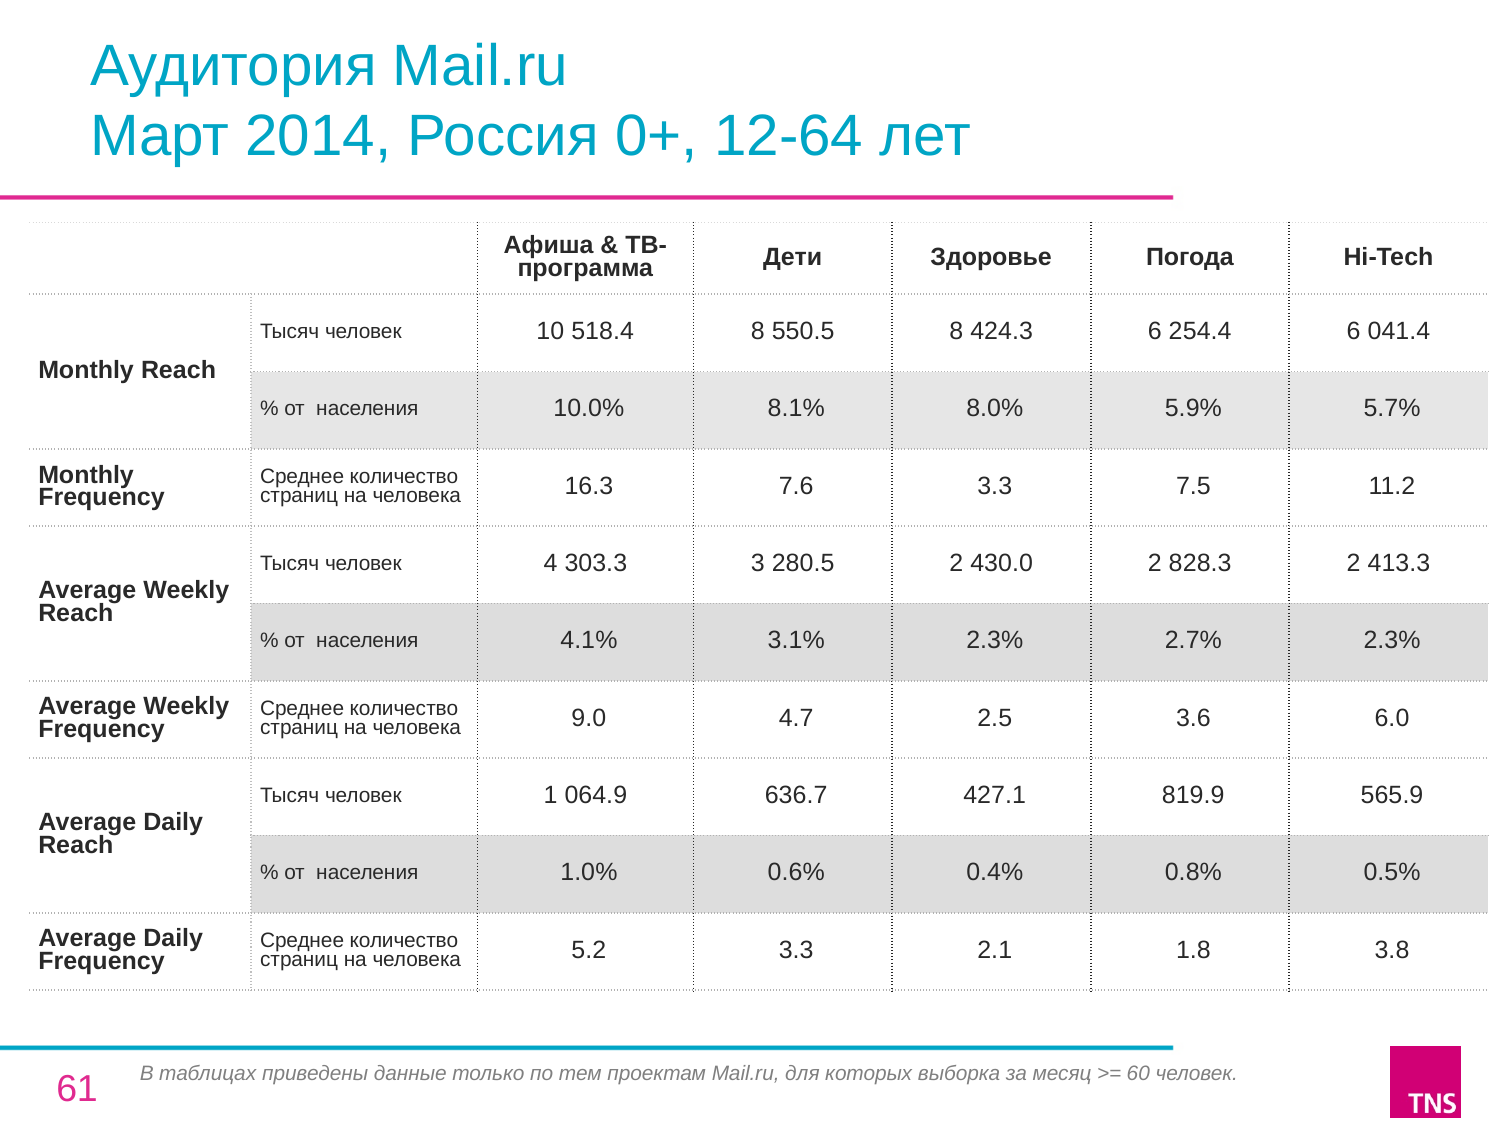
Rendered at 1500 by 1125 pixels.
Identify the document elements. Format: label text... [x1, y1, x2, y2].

table_cell 636.7 [693, 758, 892, 835]
table_cell Тысяч человек [251, 758, 478, 835]
table_cell 3.3 [892, 449, 1091, 526]
table_cell Среднее количество страниц на человека [251, 681, 478, 758]
table_cell 819.9 [1091, 758, 1289, 835]
table_cell 0.5% [1289, 835, 1488, 913]
table_cell % от населения [251, 372, 478, 449]
table_header Hi-Tech [1289, 223, 1488, 294]
table_cell Тысяч человек [251, 294, 478, 372]
table_cell 5.2 [478, 913, 693, 990]
table_cell 16.3 [478, 449, 693, 526]
table_cell 2.1 [892, 913, 1091, 990]
table_cell 0.8% [1091, 835, 1289, 913]
table_cell 3.8 [1289, 913, 1488, 990]
table_cell 2.3% [1289, 603, 1488, 681]
table_cell 6 041.4 [1289, 294, 1488, 372]
table_cell 6 254.4 [1091, 294, 1289, 372]
table_cell 4.7 [693, 681, 892, 758]
table_cell 427.1 [892, 758, 1091, 835]
table_cell 4.1% [478, 603, 693, 681]
table_cell 0.4% [892, 835, 1091, 913]
table_cell 8.0% [892, 372, 1091, 449]
table_cell 3.6 [1091, 681, 1289, 758]
table_header Афиша & ТВ-программа [478, 223, 693, 294]
table_cell Среднее количество страниц на человека [251, 913, 478, 990]
table_cell 2.7% [1091, 603, 1289, 681]
table_cell 2 828.3 [1091, 526, 1289, 603]
table_header Здоровье [892, 223, 1091, 294]
table_cell 3 280.5 [693, 526, 892, 603]
table_cell Average Daily Reach [29, 758, 251, 913]
table_cell 8 424.3 [892, 294, 1091, 372]
table_cell 2 430.0 [892, 526, 1091, 603]
table_cell 3.1% [693, 603, 892, 681]
table_cell Average Weekly Frequency [29, 681, 251, 758]
table_cell 10.0% [478, 372, 693, 449]
table_cell 6.0 [1289, 681, 1488, 758]
table_header Погода [1091, 223, 1289, 294]
table_cell Average Weekly Reach [29, 526, 251, 681]
table_cell 2.3% [892, 603, 1091, 681]
table_cell 1.0% [478, 835, 693, 913]
table_cell 8 550.5 [693, 294, 892, 372]
text_box В таблицах приведены данные только по тем проектам Mail.ru, для которых выборка за месяц >= 60 человек. [124, 1052, 1463, 1092]
table_cell 10 518.4 [478, 294, 693, 372]
table_cell 9.0 [478, 681, 693, 758]
table_cell 1.8 [1091, 913, 1289, 990]
table_cell % от населения [251, 603, 478, 681]
picture [0, 0, 1500, 1125]
table_cell % от населения [251, 835, 478, 913]
table_cell 7.6 [693, 449, 892, 526]
table_cell 565.9 [1289, 758, 1488, 835]
table_cell 5.9% [1091, 372, 1289, 449]
table_cell 5.7% [1289, 372, 1488, 449]
table_header Дети [693, 223, 892, 294]
slide_number 61 [40, 1055, 392, 1125]
table_cell 3.3 [693, 913, 892, 990]
table_cell Monthly Reach [29, 294, 251, 449]
table_cell 0.6% [693, 835, 892, 913]
table_cell Тысяч человек [251, 526, 478, 603]
table_cell 2 413.3 [1289, 526, 1488, 603]
table_cell 11.2 [1289, 449, 1488, 526]
table_cell 2.5 [892, 681, 1091, 758]
title Аудитория Mail.ru Март 2014, Россия 0+, 12-64 лет [74, 8, 1476, 187]
table_cell Monthly Frequency [29, 449, 251, 526]
table_cell 8.1% [693, 372, 892, 449]
table_cell 1 064.9 [478, 758, 693, 835]
table_cell Average Daily Frequency [29, 913, 251, 990]
table_cell 4 303.3 [478, 526, 693, 603]
table_header [29, 223, 478, 294]
table_cell 7.5 [1091, 449, 1289, 526]
table_cell Среднее количество страниц на человека [251, 449, 478, 526]
